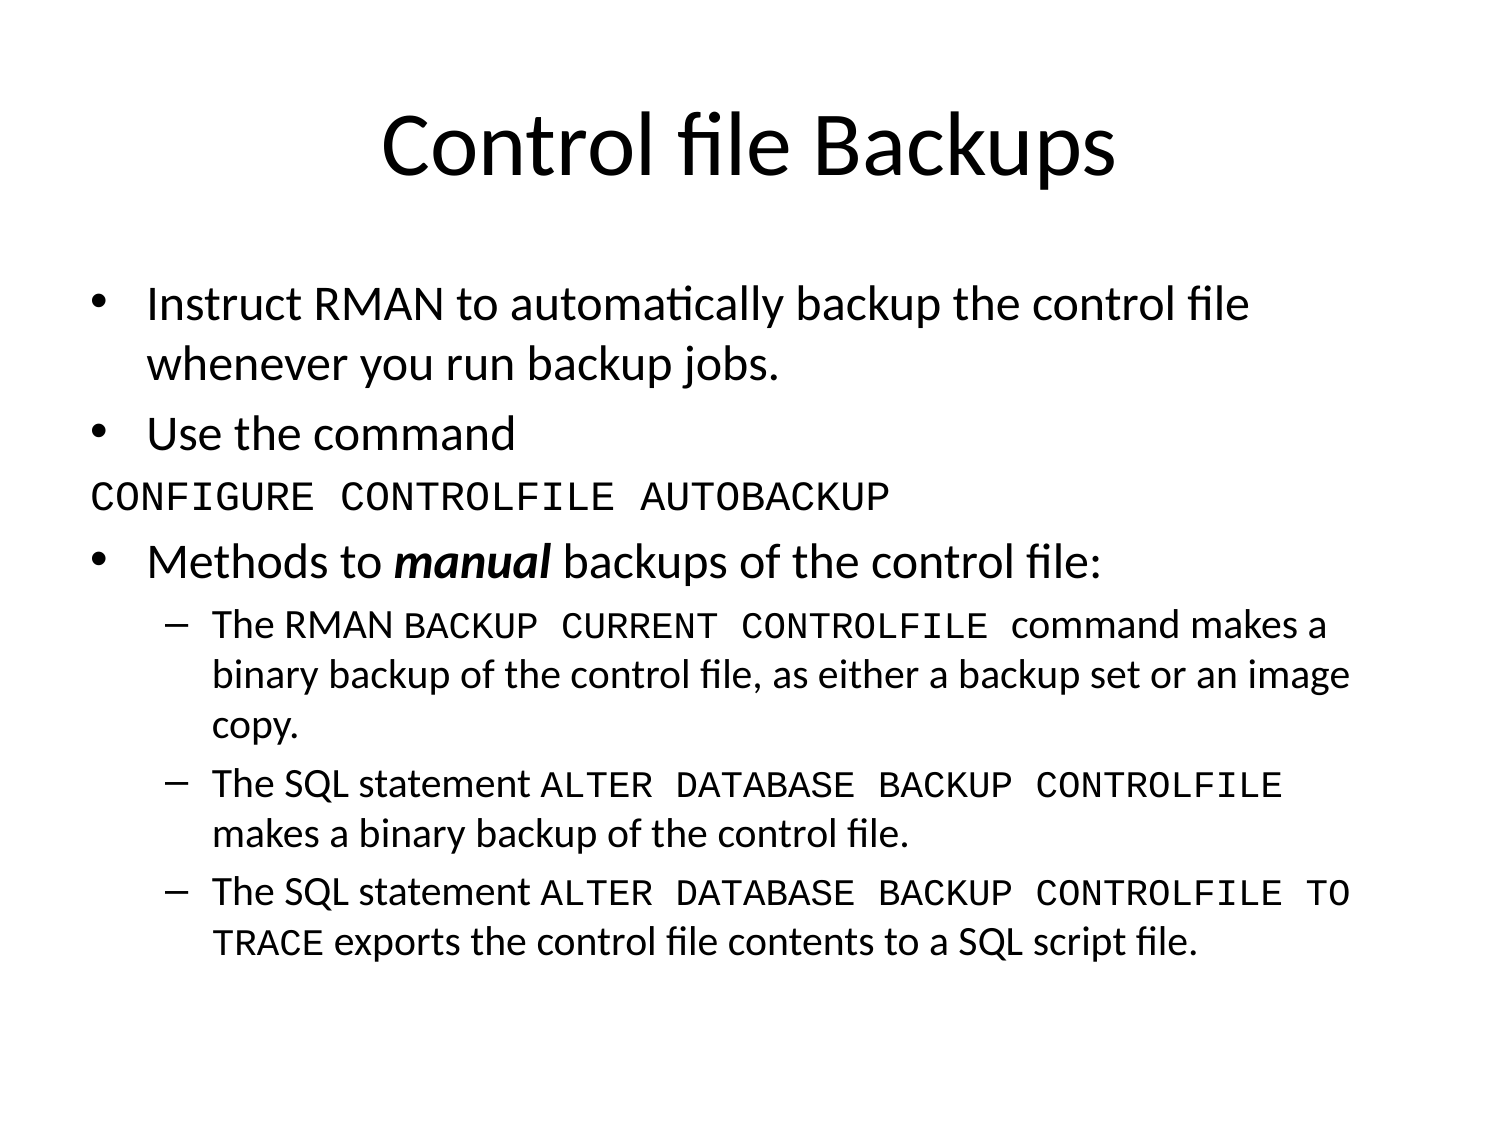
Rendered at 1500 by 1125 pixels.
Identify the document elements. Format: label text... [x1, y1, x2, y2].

title Control file Backups [75, 45, 1425, 233]
list Instruct RMAN to automatically backup the control file whenever you run backup jobs. Use the command CONFIGURE CONTROLFILE AUTOBACKUP Methods to manual backups of the control file: The RMAN BACKUP CURRENT CONTROLFILE command makes a binary backup of the control file, as either a backup set or an image copy. The SQL statement ALTER DATABASE BACKUP CONTROLFILE makes a binary backup of the control file. The SQL statement ALTER DATABASE BACKUP CONTROLFILE TO TRACE exports the control file contents to a SQL script file. [75, 262, 1425, 1005]
